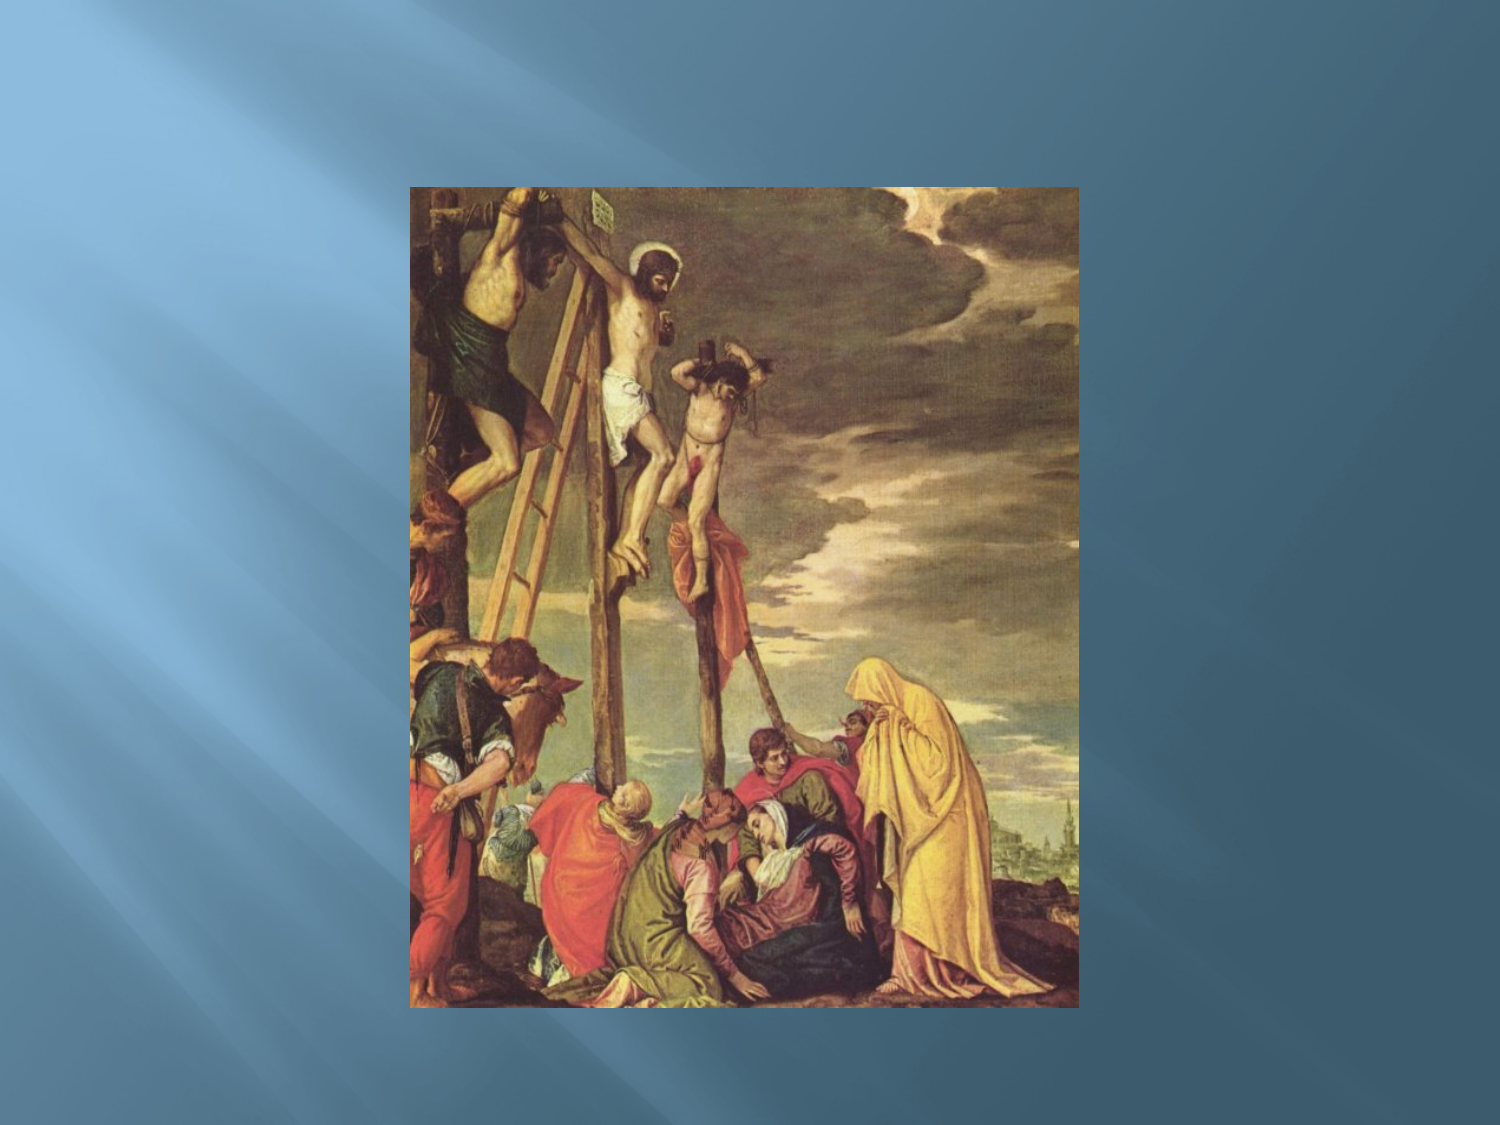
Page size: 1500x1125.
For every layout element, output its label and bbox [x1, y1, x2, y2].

picture [409, 187, 1079, 1009]
